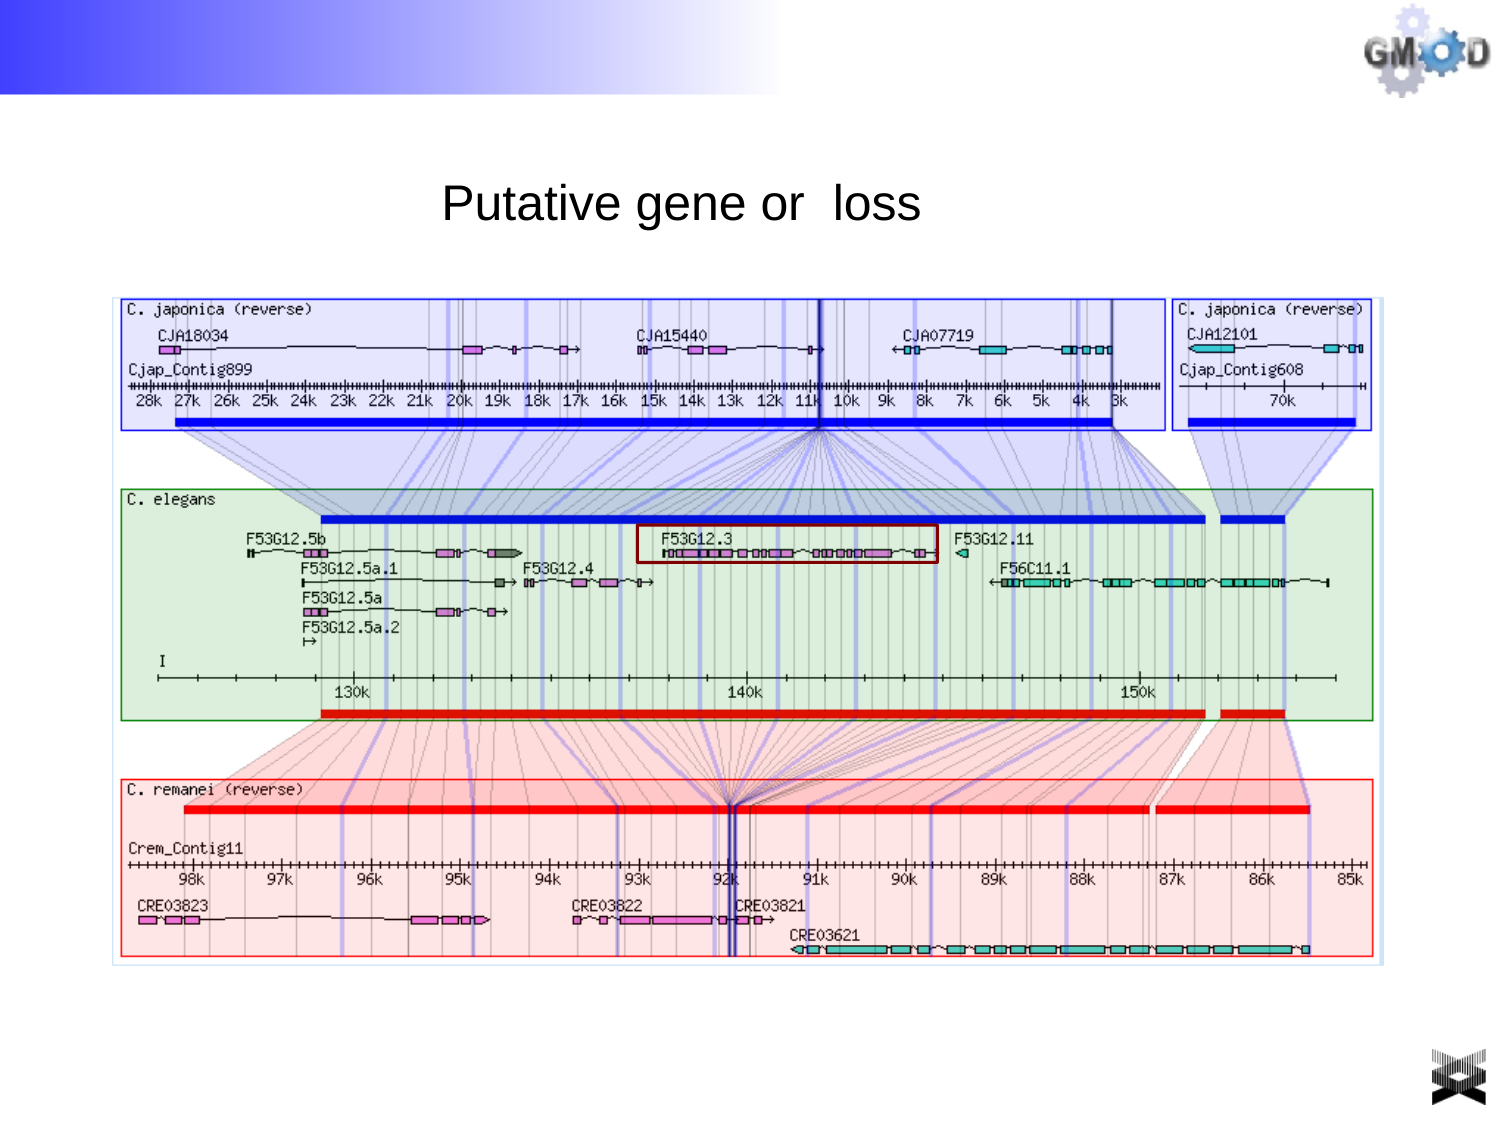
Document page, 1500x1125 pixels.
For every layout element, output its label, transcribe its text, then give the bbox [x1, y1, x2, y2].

picture [112, 287, 1384, 972]
picture [1431, 1049, 1487, 1105]
text_box Putative gene or loss [426, 162, 952, 238]
